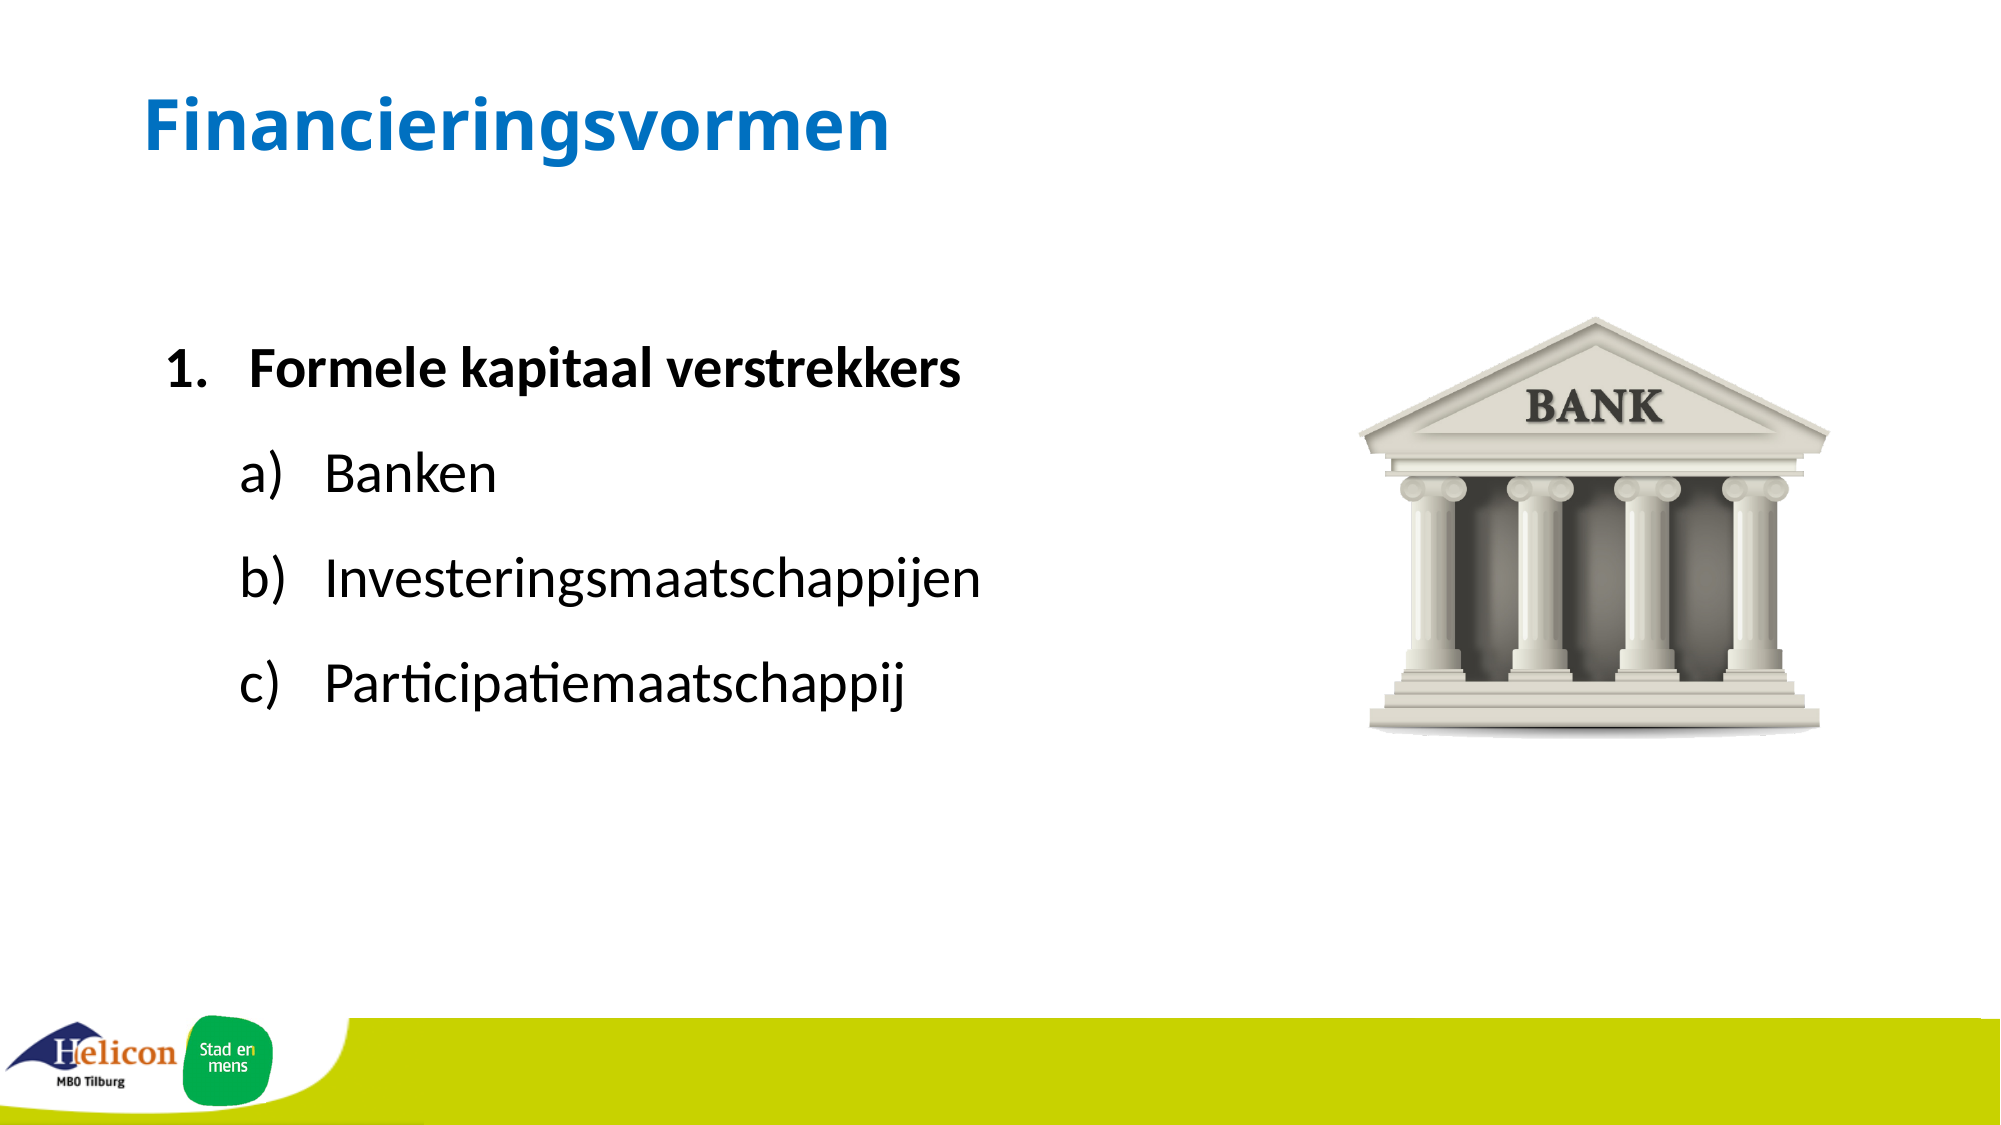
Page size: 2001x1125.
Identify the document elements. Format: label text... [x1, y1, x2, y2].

text_box Formele kapitaal verstrekkers Banken Investeringsmaatschappijen Participatiemaatschappij [150, 251, 1692, 722]
picture [1280, 298, 1897, 775]
picture [0, 1013, 424, 1125]
title Financieringsvormen [52, 52, 921, 204]
